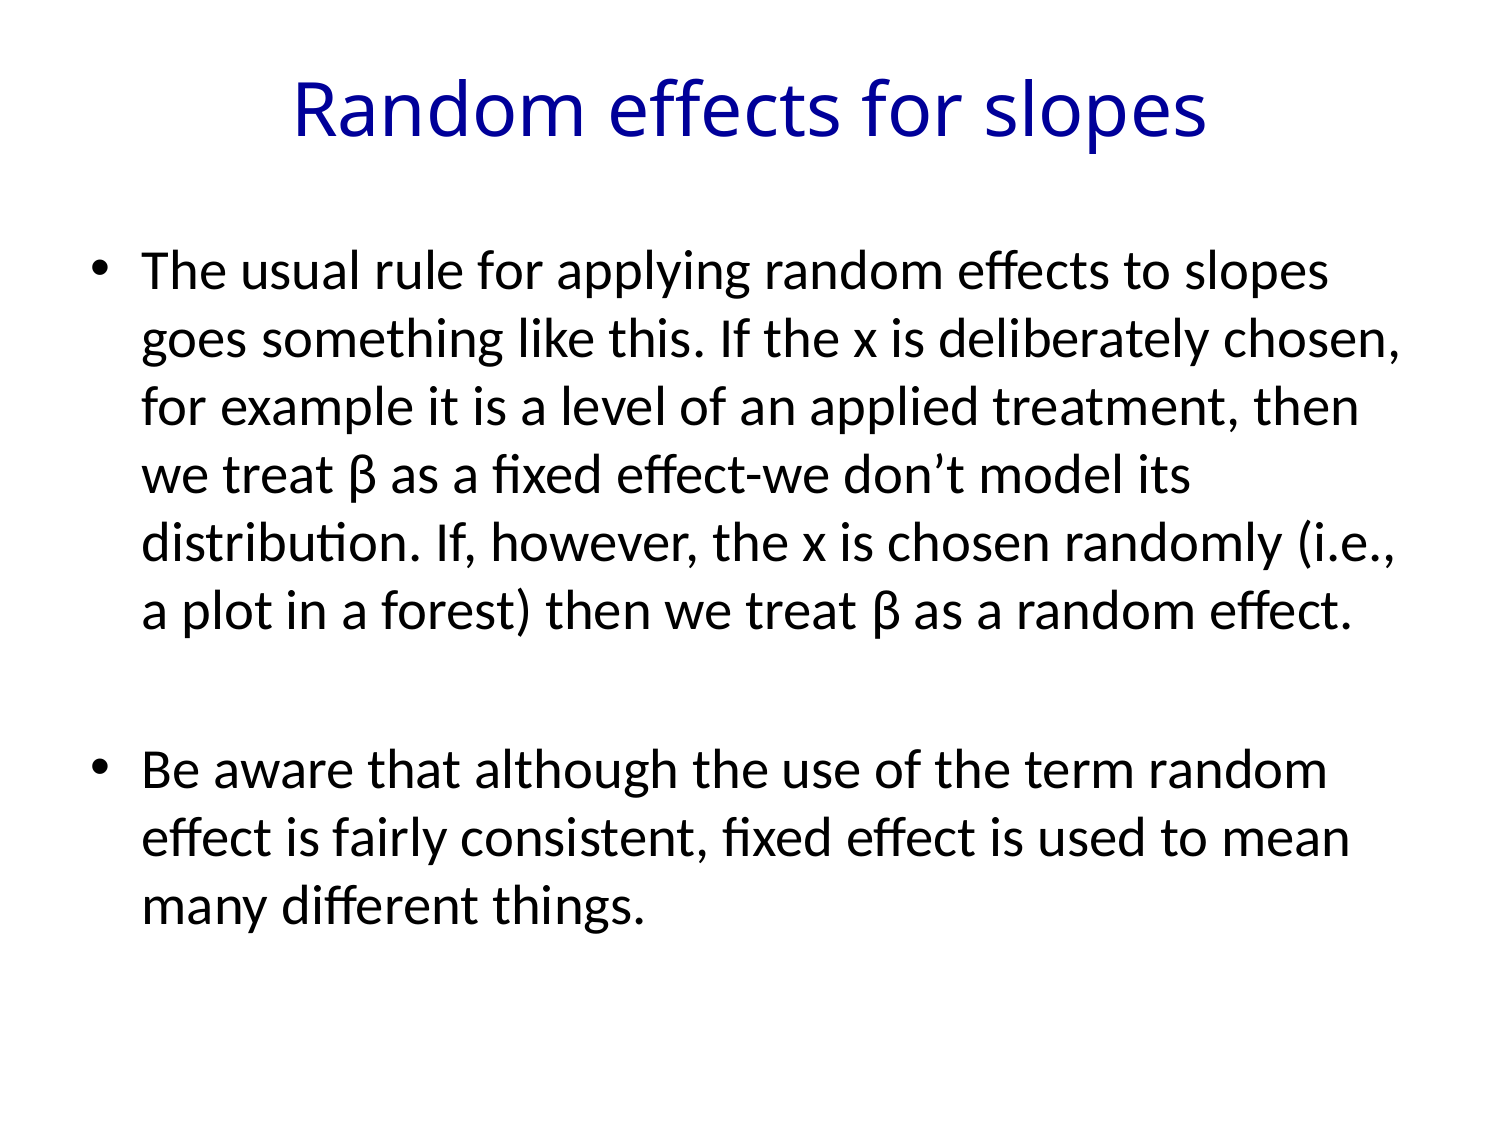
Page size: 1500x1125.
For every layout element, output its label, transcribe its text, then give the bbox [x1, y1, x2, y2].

title Random effects for slopes [75, 12, 1425, 200]
list The usual rule for applying random effects to slopes goes something like this. If the x is deliberately chosen, for example it is a level of an applied treatment, then we treat β as a fixed effect-we don’t model its distribution. If, however, the x is chosen randomly (i.e., a plot in a forest) then we treat β as a random effect. Be aware that although the use of the term random effect is fairly consistent, fixed effect is used to mean many different things. [75, 224, 1425, 968]
